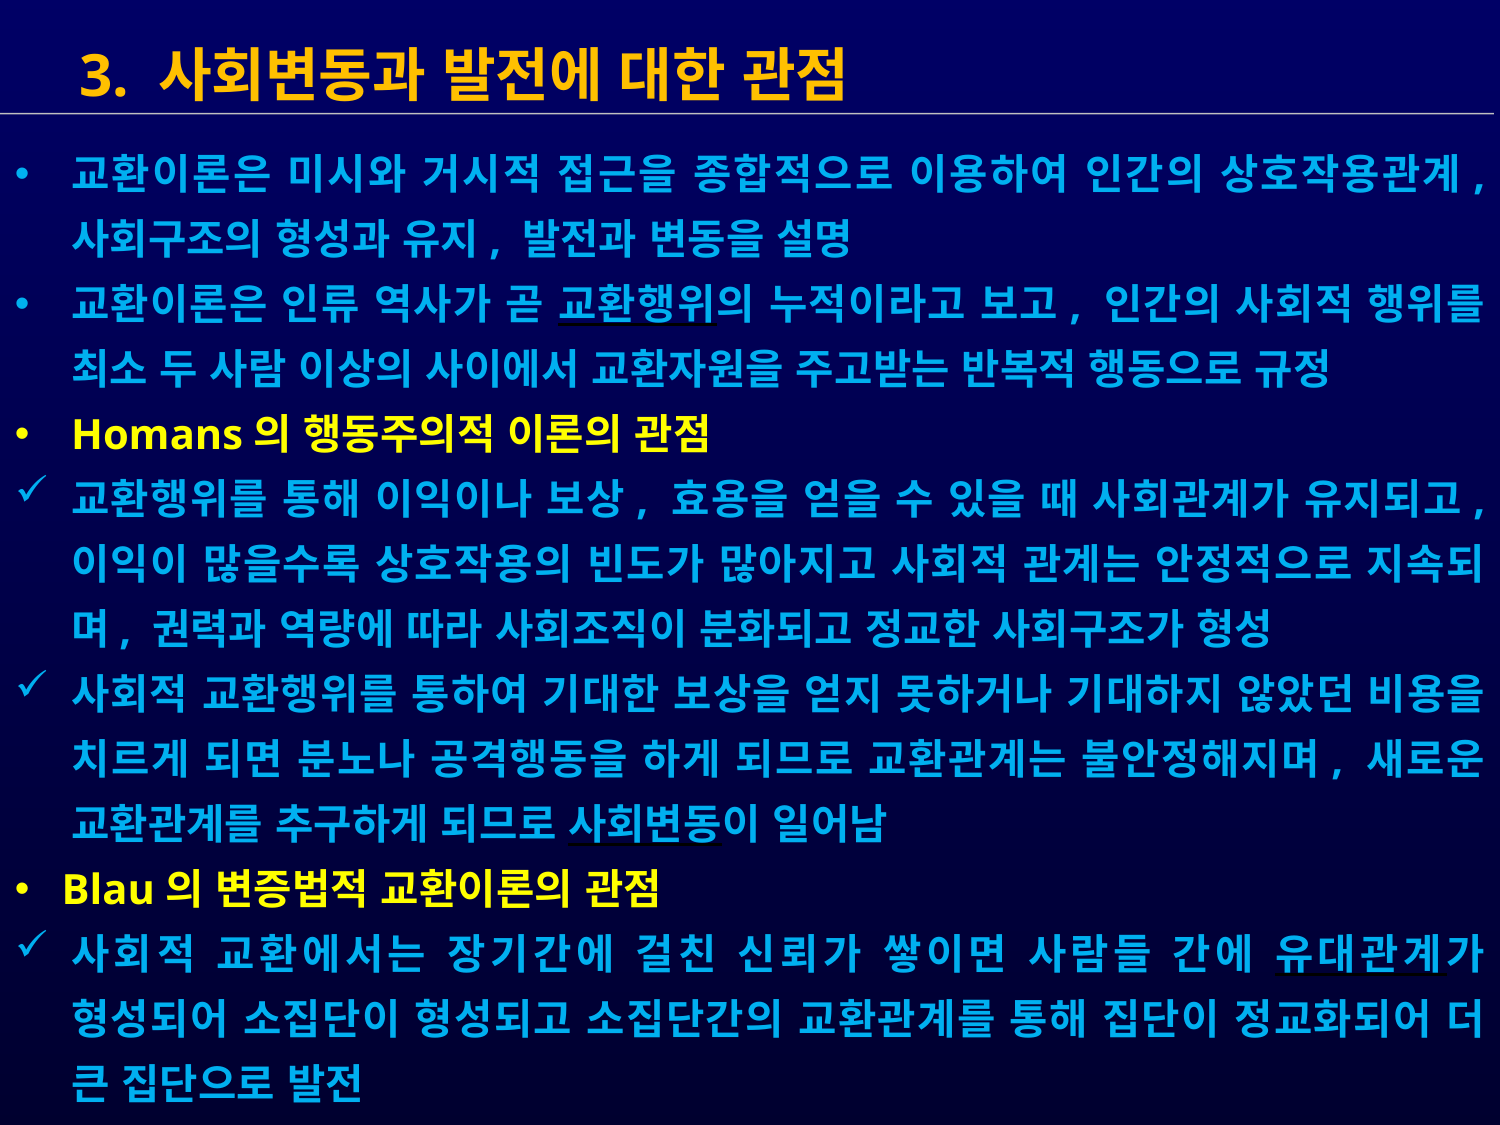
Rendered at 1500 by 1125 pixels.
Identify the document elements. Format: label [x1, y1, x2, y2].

text_box [0, 30, 1500, 1117]
